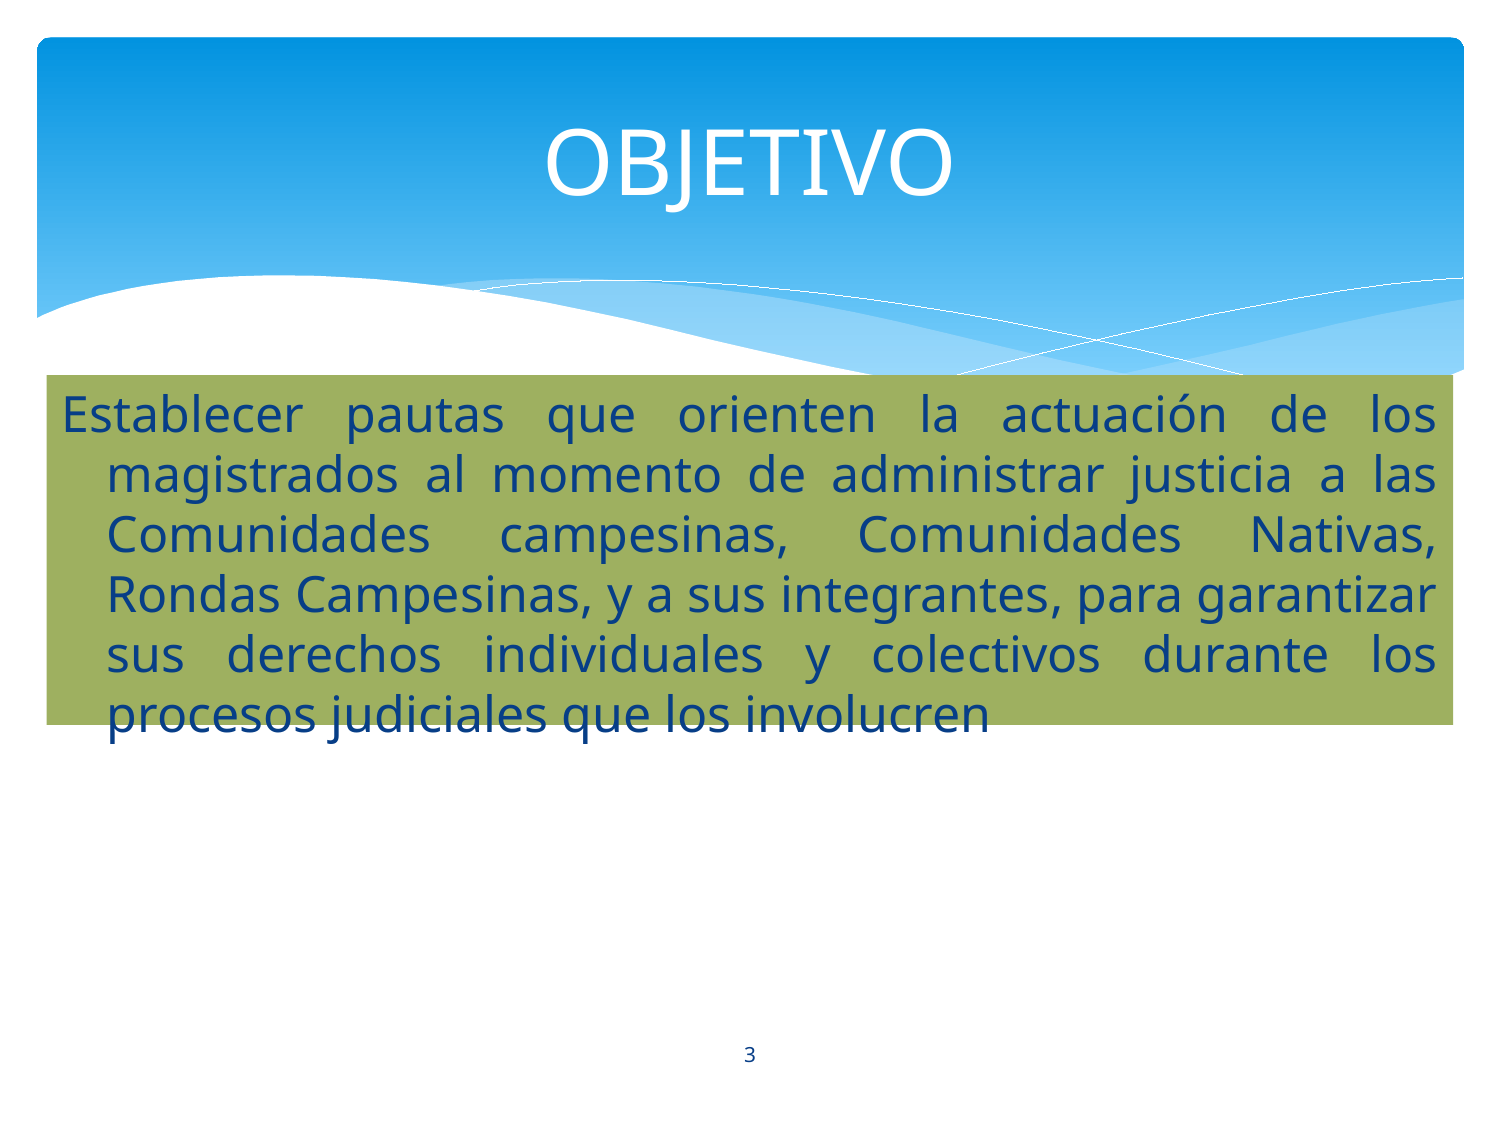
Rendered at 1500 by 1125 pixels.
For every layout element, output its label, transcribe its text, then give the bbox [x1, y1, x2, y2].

title OBJETIVO [75, 55, 1425, 261]
slide_number 2 [654, 1025, 846, 1086]
list Establecer pautas que orienten la actuación de los magistrados al momento de administrar justicia a las Comunidades campesinas, Comunidades Nativas, Rondas Campesinas, y a sus integrantes, para garantizar sus derechos individuales y colectivos durante los procesos judiciales que los involucren [46, 375, 1454, 725]
